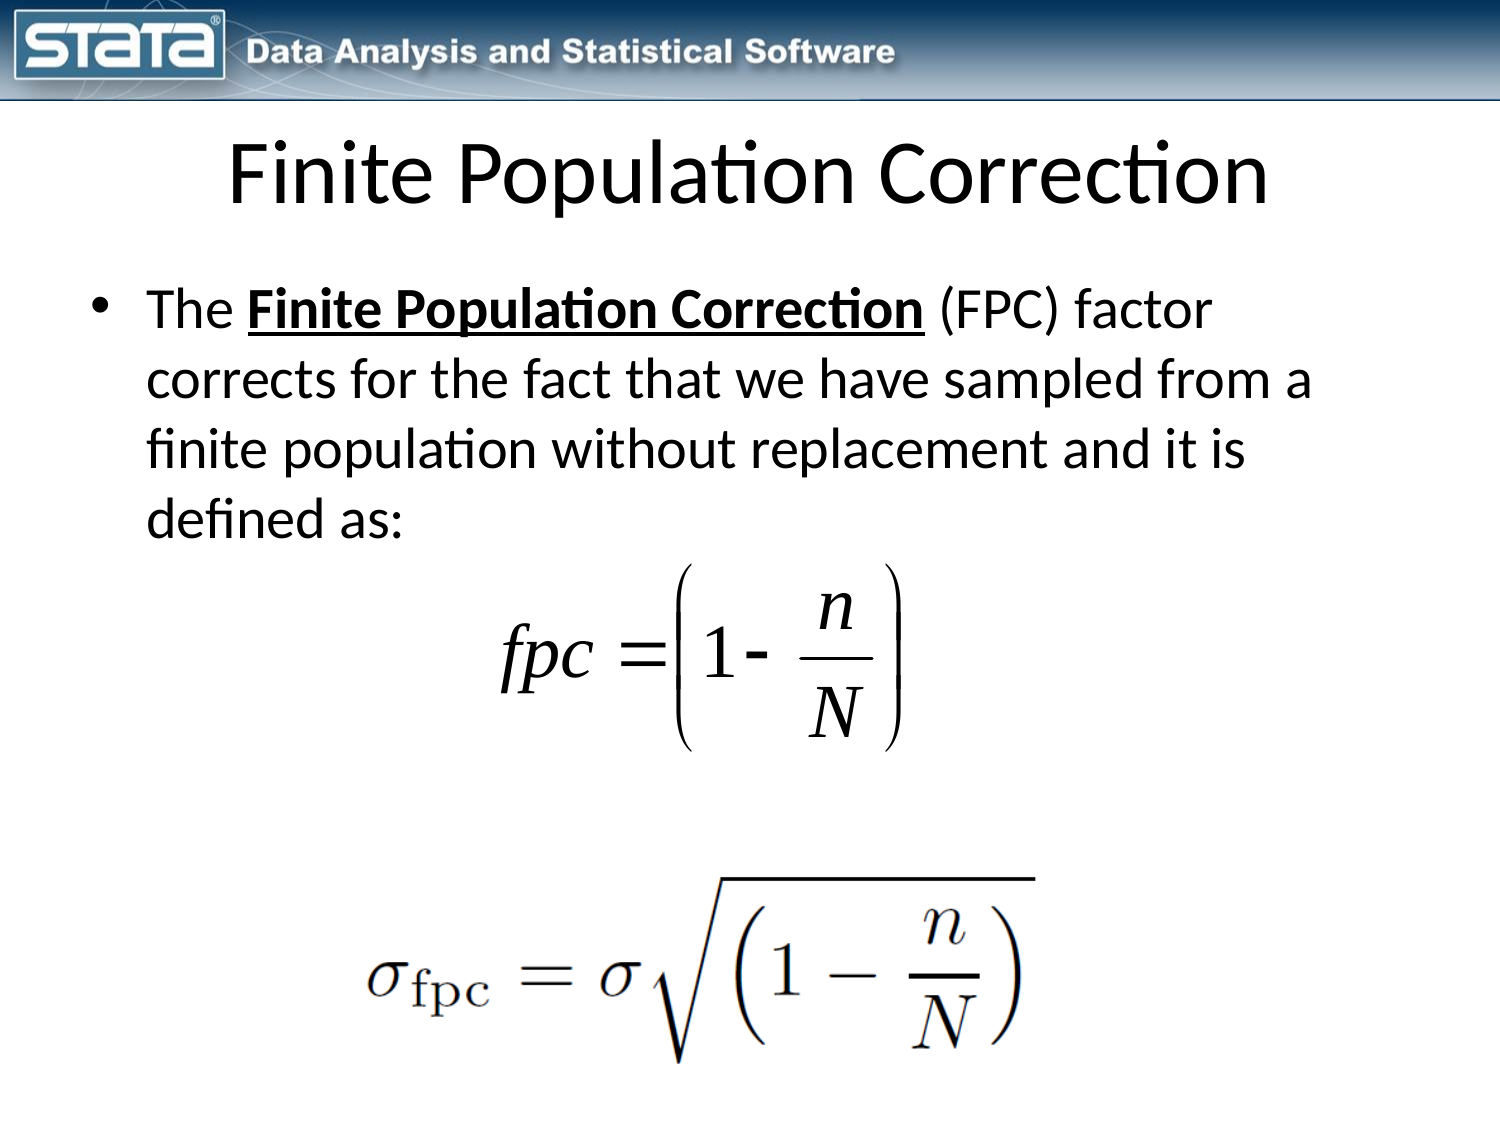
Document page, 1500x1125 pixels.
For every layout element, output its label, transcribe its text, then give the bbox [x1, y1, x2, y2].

picture [0, 0, 1500, 102]
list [474, 549, 922, 767]
title Finite Population Correction [75, 109, 1425, 233]
list The Finite Population Correction (FPC) factor corrects for the fact that we have sampled from a finite population without replacement and it is defined as: [75, 262, 1388, 463]
picture [349, 862, 1062, 1074]
